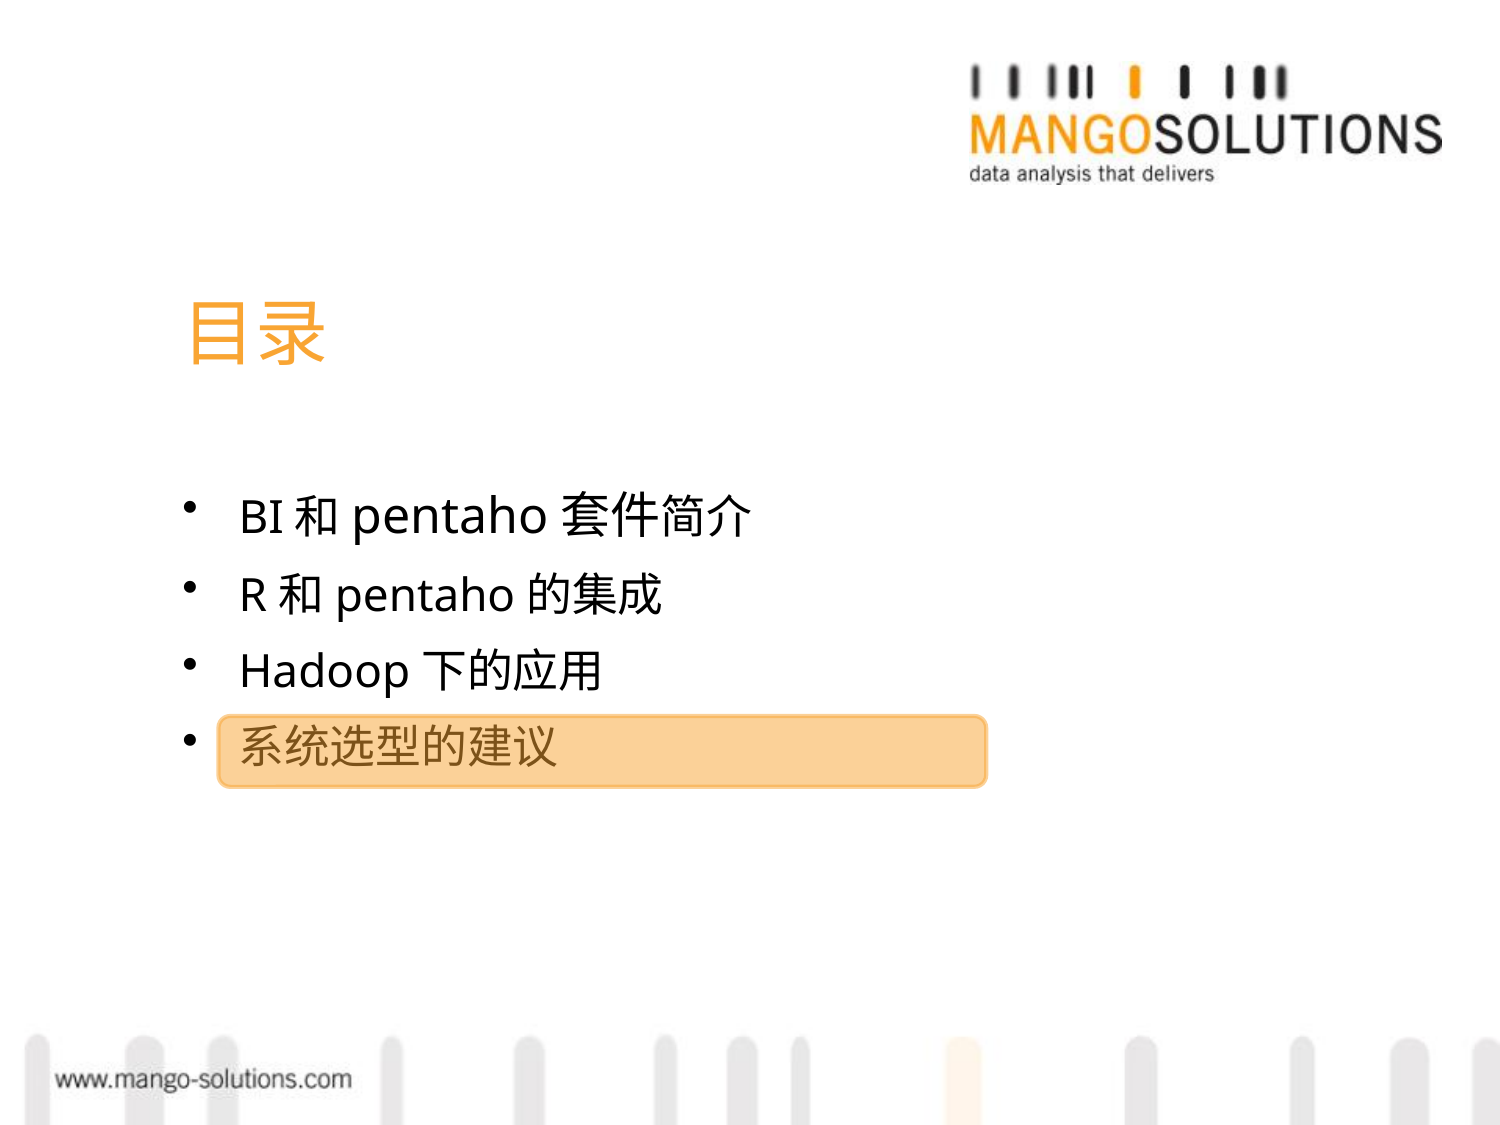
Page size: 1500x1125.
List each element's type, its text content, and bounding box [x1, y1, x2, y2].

list BI和pentaho套件简介 R和pentaho的集成 Hadoop下的应用 系统选型的建议 [182, 480, 1443, 1010]
picture [0, 1012, 1500, 1125]
picture [969, 61, 1442, 185]
text_box [216, 713, 989, 789]
title 目录 [182, 290, 1443, 466]
